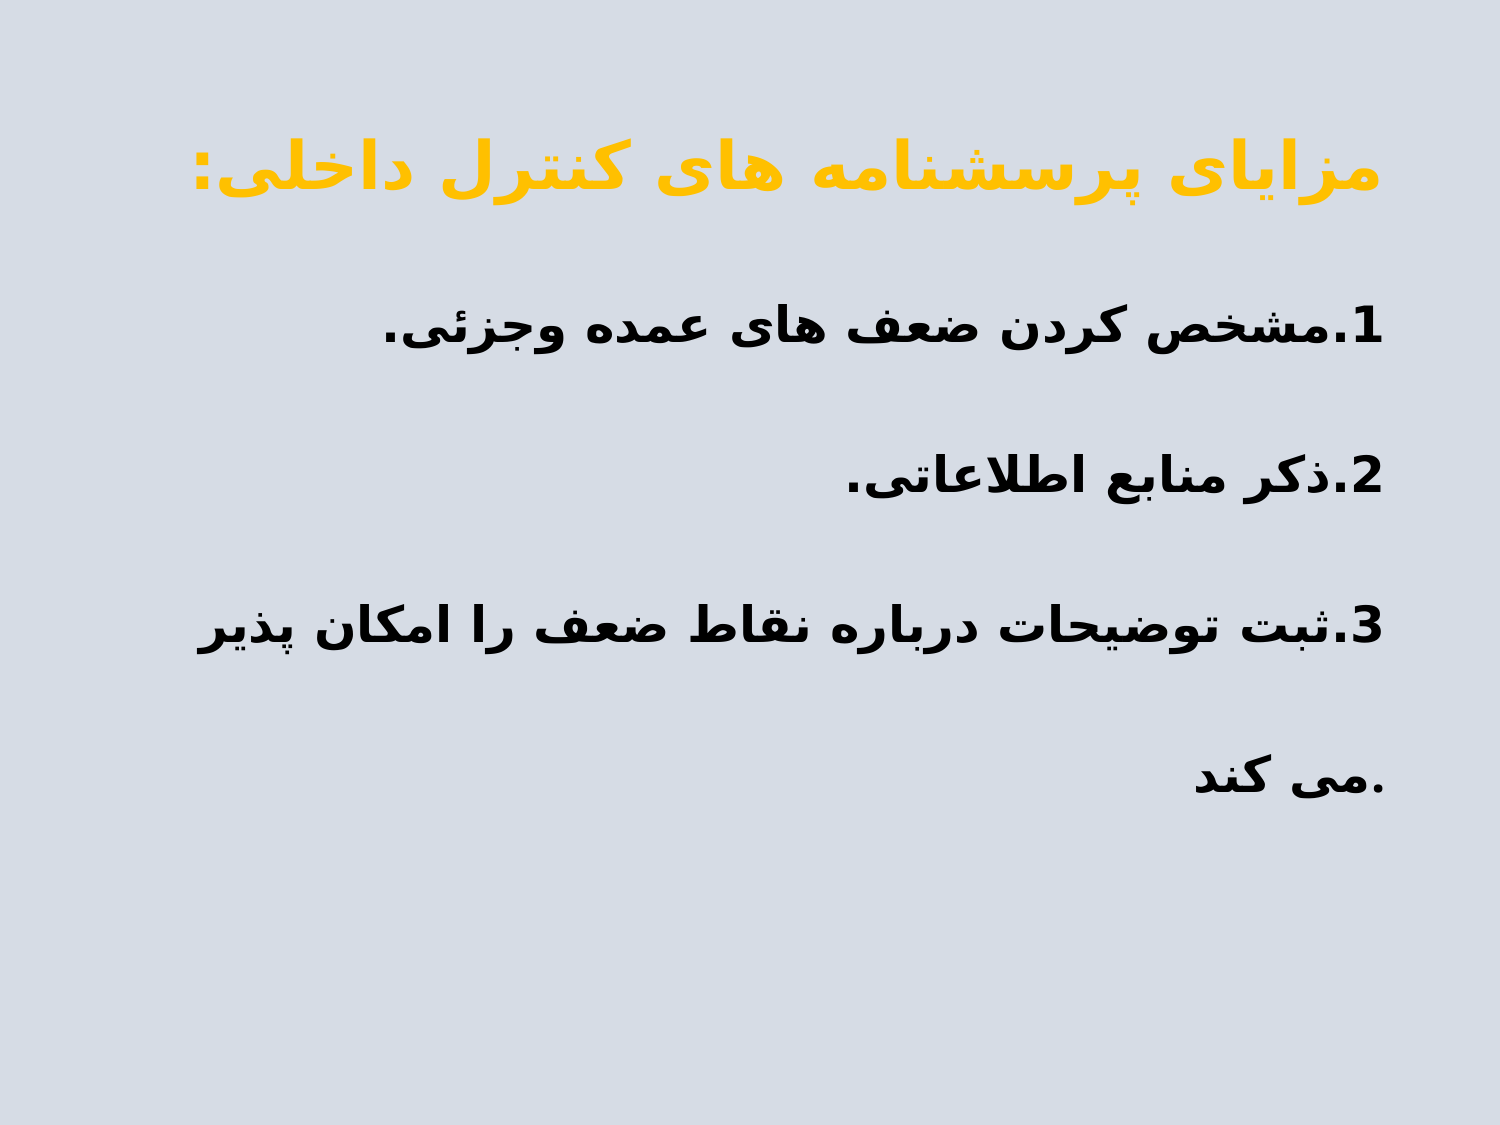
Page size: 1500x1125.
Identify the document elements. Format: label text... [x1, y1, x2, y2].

title مزایای پرسشنامه های کنترل داخلی: 1.مشخص کردن ضعف های عمده وجزئی. 2.ذکر منابع اطلاعاتی. 3.ثبت توضیحات درباره نقاط ضعف را امکان پذیر می کند. [100, 42, 1401, 764]
